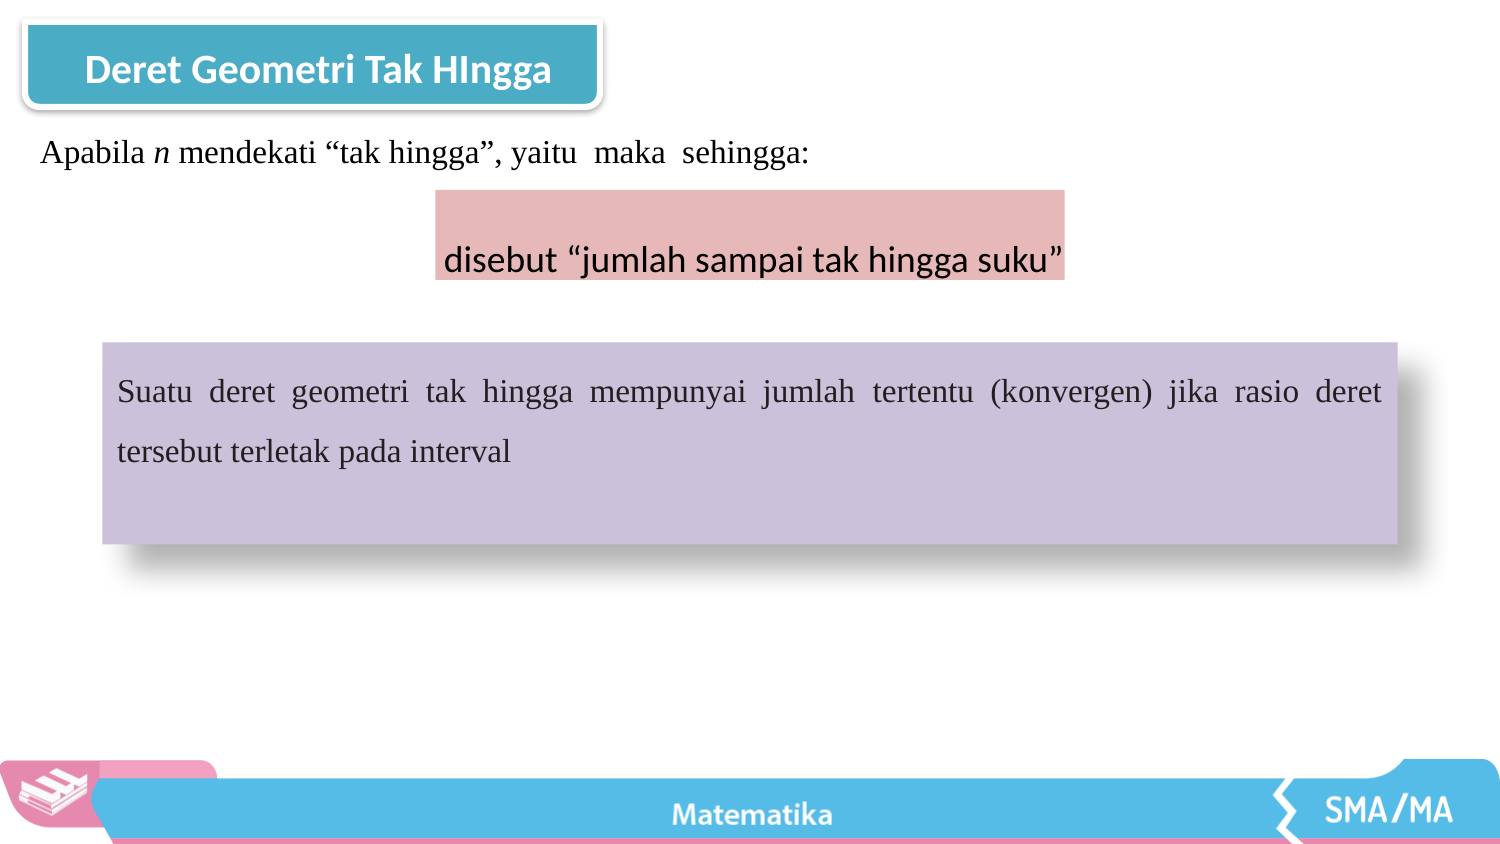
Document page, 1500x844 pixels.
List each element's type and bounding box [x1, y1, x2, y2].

picture [0, 759, 1500, 844]
text_box [24, 21, 601, 148]
